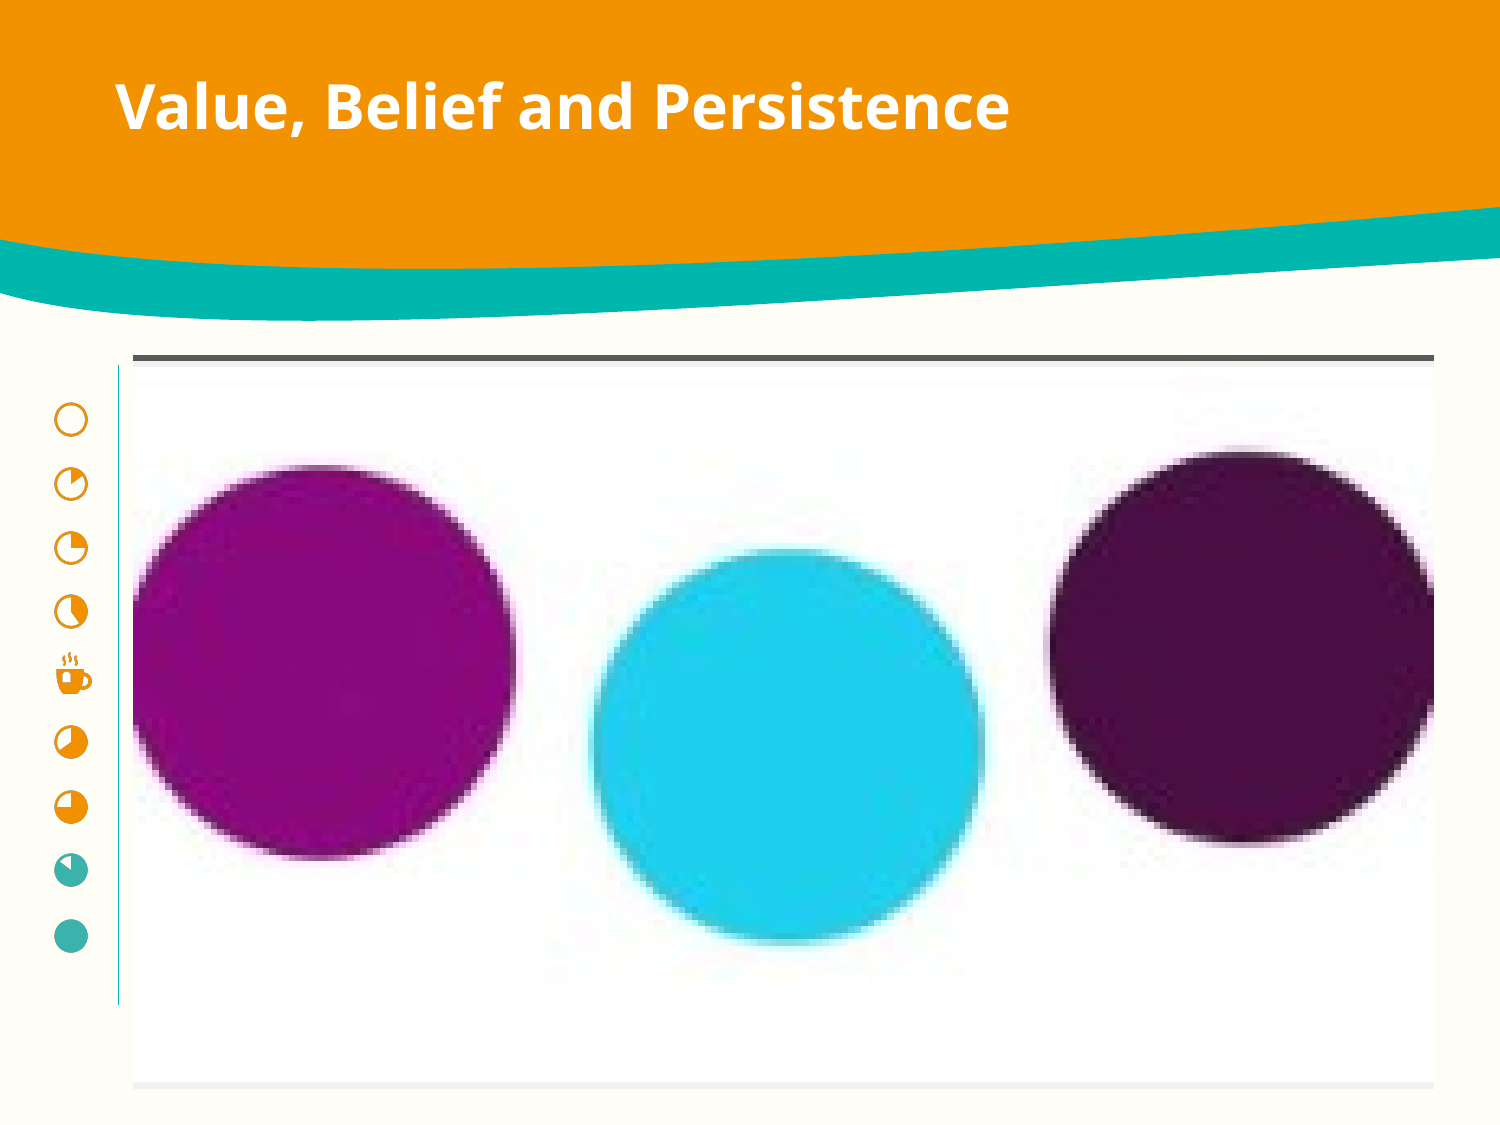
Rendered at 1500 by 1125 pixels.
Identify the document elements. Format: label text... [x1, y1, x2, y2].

picture [50, 786, 92, 828]
picture [50, 463, 92, 505]
picture [50, 915, 92, 957]
picture [50, 849, 92, 891]
picture [50, 721, 92, 763]
picture [50, 527, 92, 569]
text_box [133, 354, 1434, 1090]
list Value, Belief and Persistence [129, 356, 133, 1005]
picture [50, 398, 92, 441]
picture [47, 646, 101, 700]
list Value, Belief and Persistence [100, 67, 1411, 258]
picture [50, 590, 92, 633]
